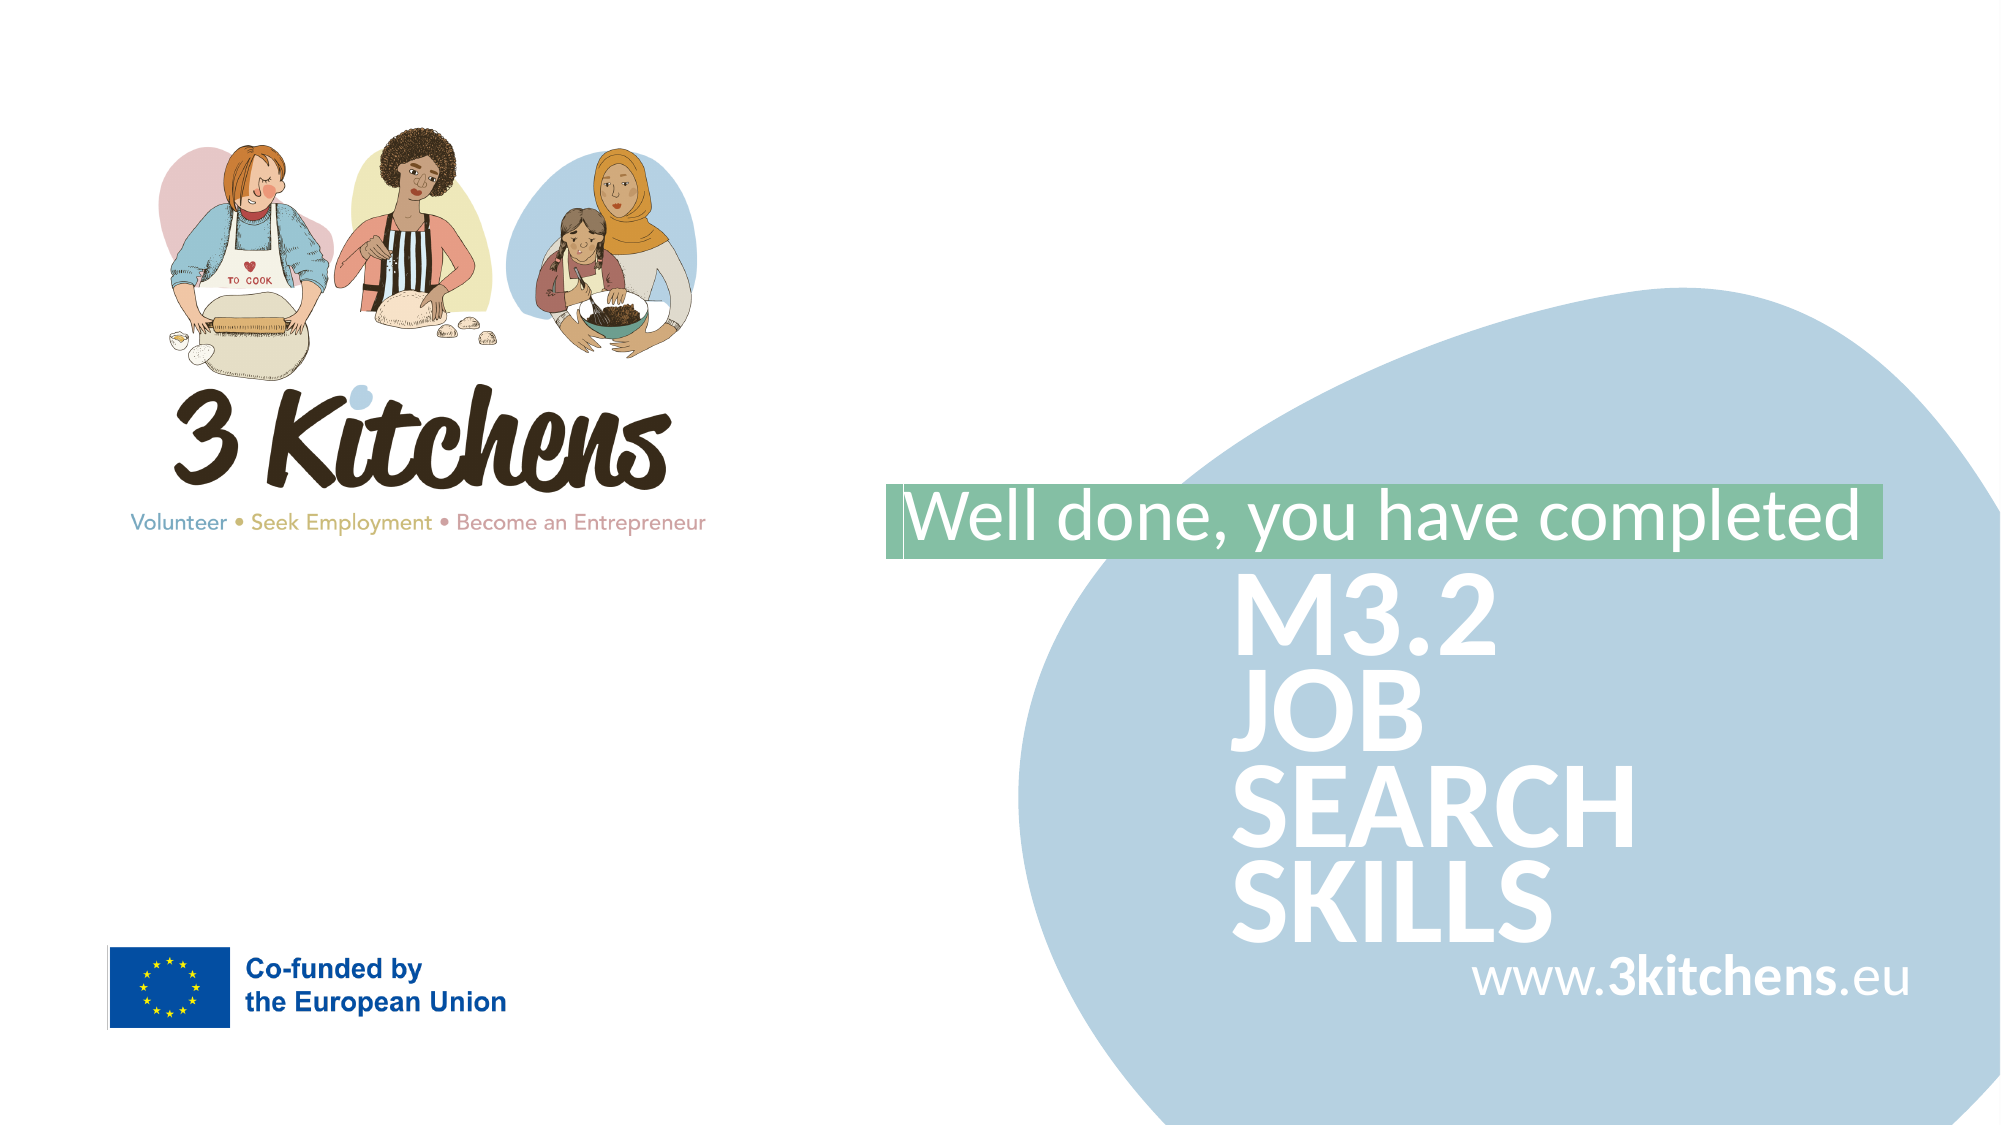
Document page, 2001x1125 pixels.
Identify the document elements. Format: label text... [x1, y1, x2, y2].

text_box M3.2 JOB SEARCH SKILLS [1215, 577, 1862, 692]
picture [104, 942, 536, 1033]
list Well done, you have completed. [871, 373, 1958, 659]
text_box www.3kitchens.eu [1456, 937, 2000, 1058]
picture [94, 75, 769, 563]
